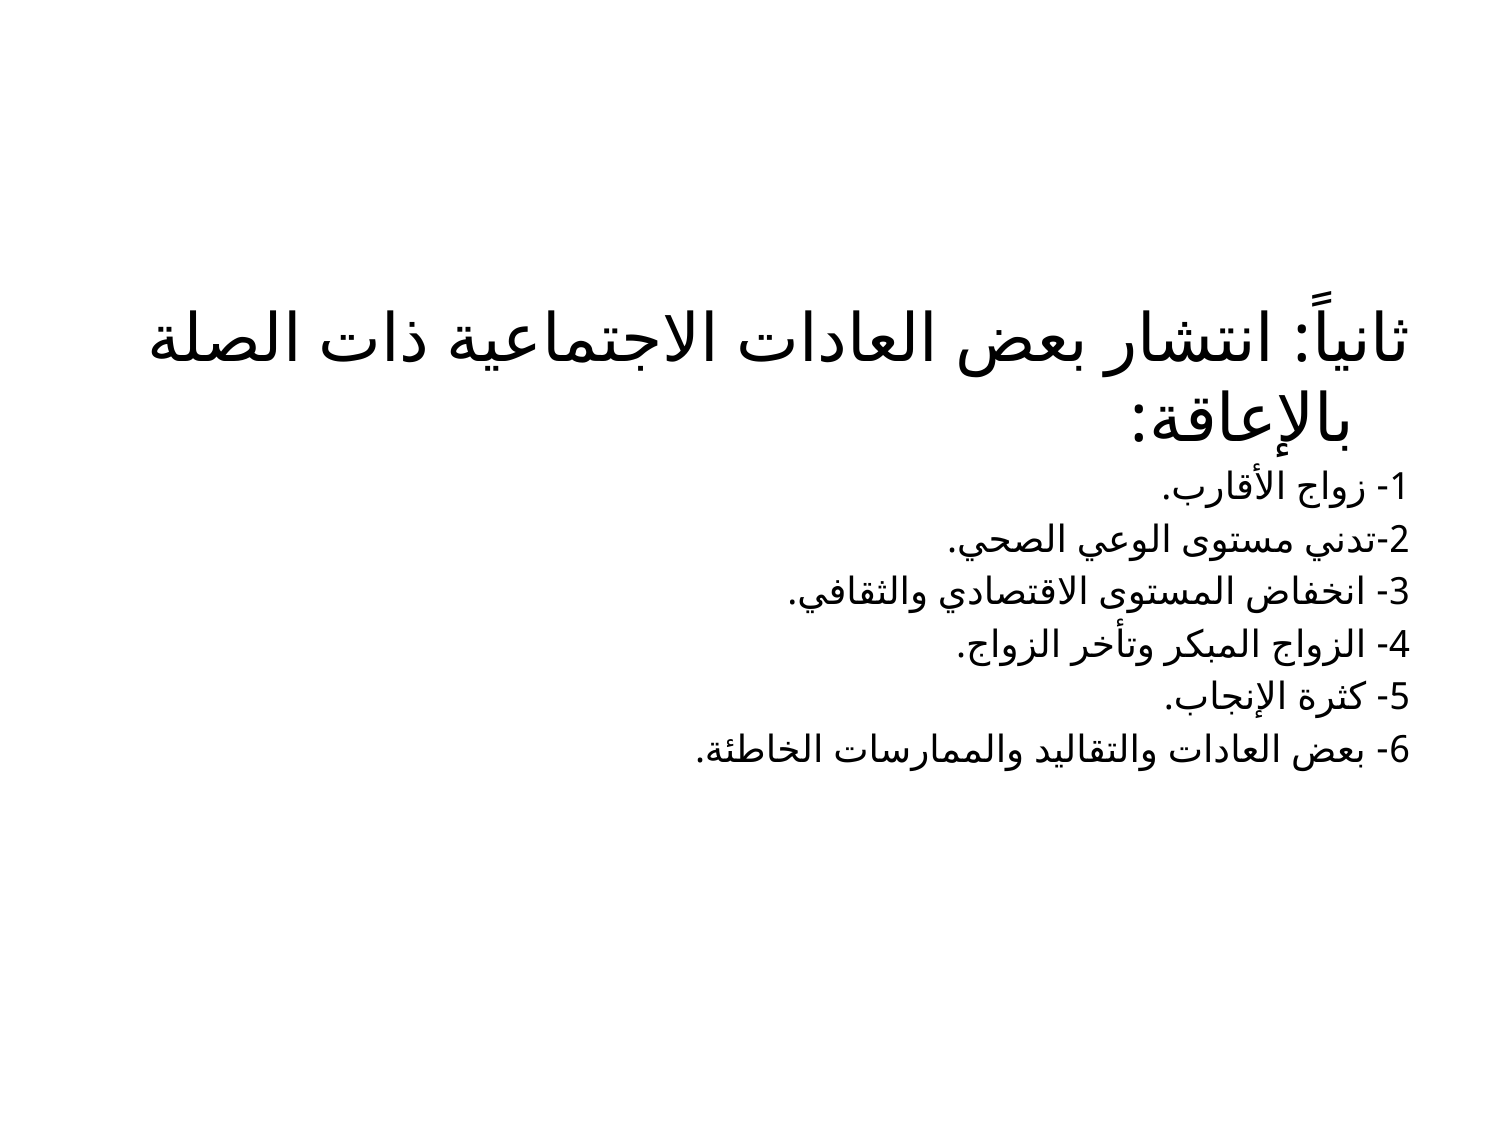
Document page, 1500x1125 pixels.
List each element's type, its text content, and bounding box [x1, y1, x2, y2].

list ثانياً: انتشار بعض العادات الاجتماعية ذات الصلة بالإعاقة: 1- زواج الأقارب. 2-تدني مستوى الوعي الصحي. 3- انخفاض المستوى الاقتصادي والثقافي. 4- الزواج المبكر وتأخر الزواج. 5- كثرة الإنجاب. 6- بعض العادات والتقاليد والممارسات الخاطئة. [75, 99, 1425, 1050]
